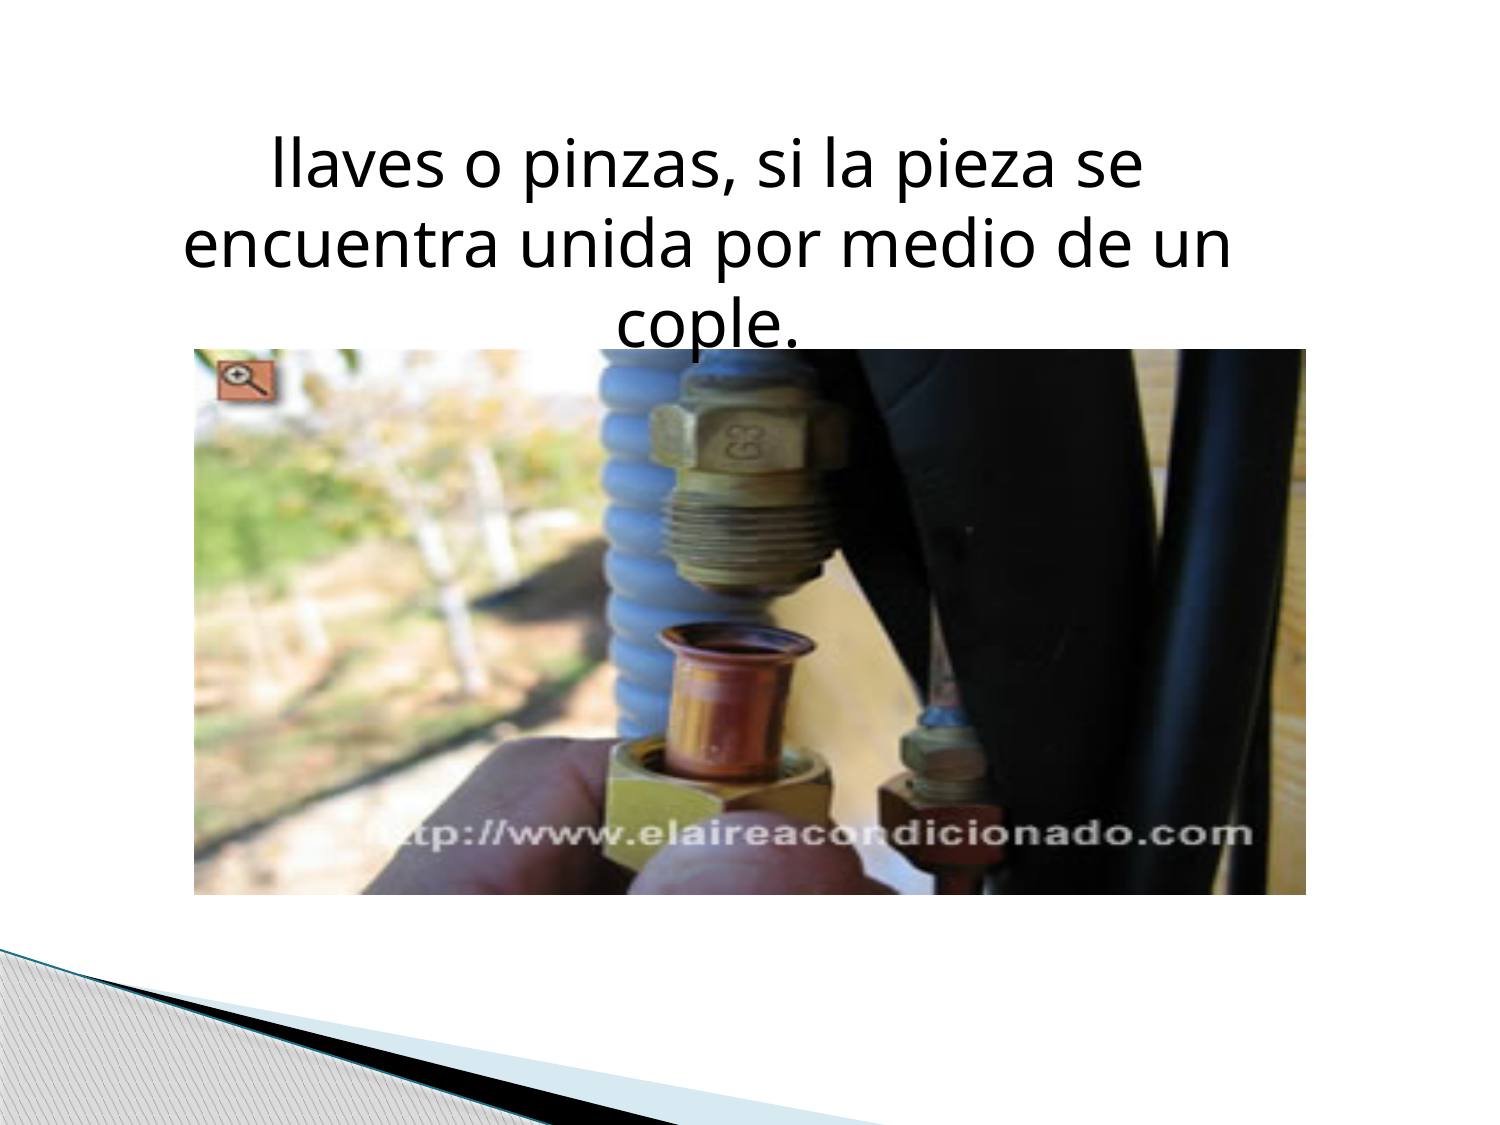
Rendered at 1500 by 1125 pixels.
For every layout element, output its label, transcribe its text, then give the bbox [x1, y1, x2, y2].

text_box llaves o pinzas, si la pieza se encuentra unida por medio de un cople. [147, 113, 1270, 369]
picture [194, 349, 1306, 895]
